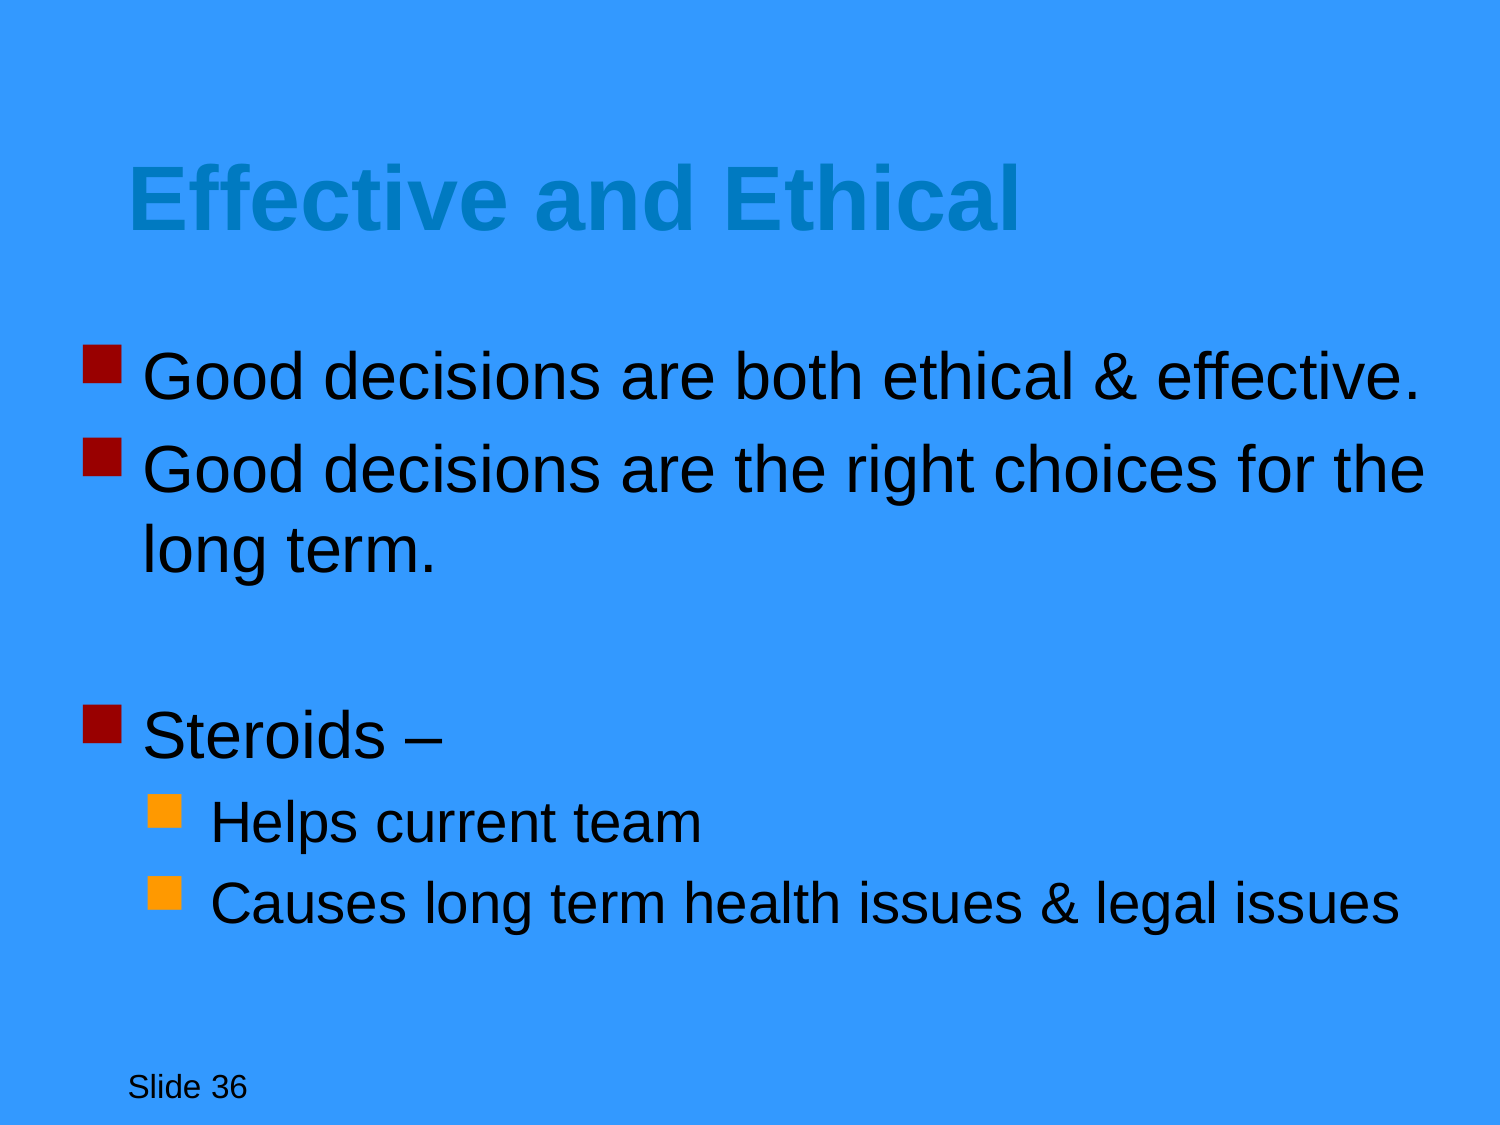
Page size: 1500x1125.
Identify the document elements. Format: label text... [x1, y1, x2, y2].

list Good decisions are both ethical & effective. Good decisions are the right choices for the long term. Steroids – Helps current team Causes long term health issues & legal issues [62, 324, 1463, 975]
title Effective and Ethical [112, 99, 1388, 288]
slide_number Slide 36 [112, 1037, 425, 1113]
